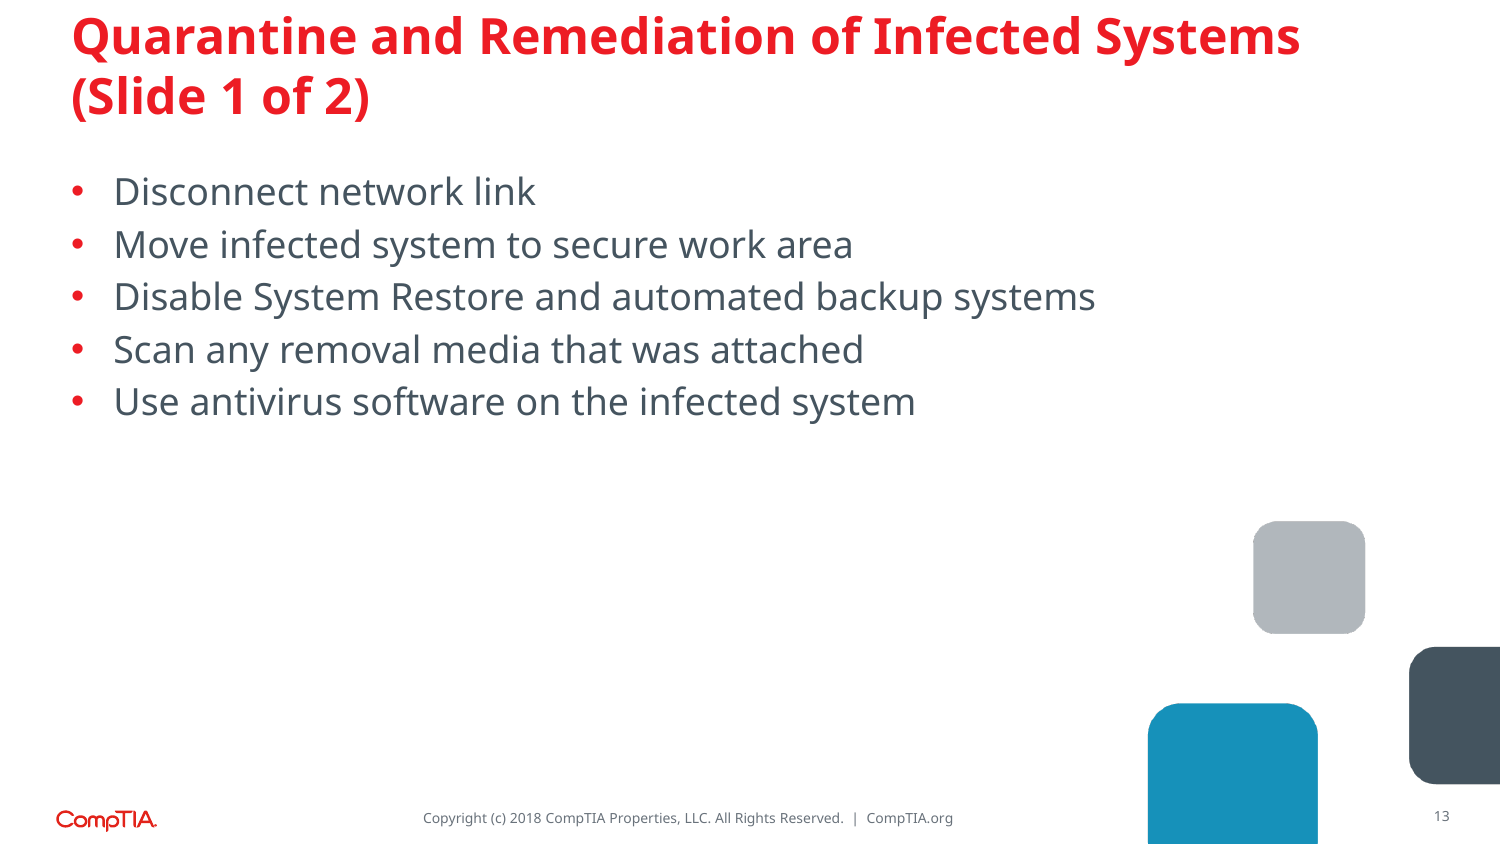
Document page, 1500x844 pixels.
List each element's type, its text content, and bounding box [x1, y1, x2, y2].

title Quarantine and Remediation of Infected Systems (Slide 1 of 2) [56, 12, 1444, 117]
picture [1138, 515, 1500, 844]
slide_number 13 [1407, 800, 1450, 835]
list Disconnect network link Move infected system to secure work area Disable System Restore and automated backup systems Scan any removal media that was attached Use antivirus software on the infected system [56, 160, 1444, 750]
